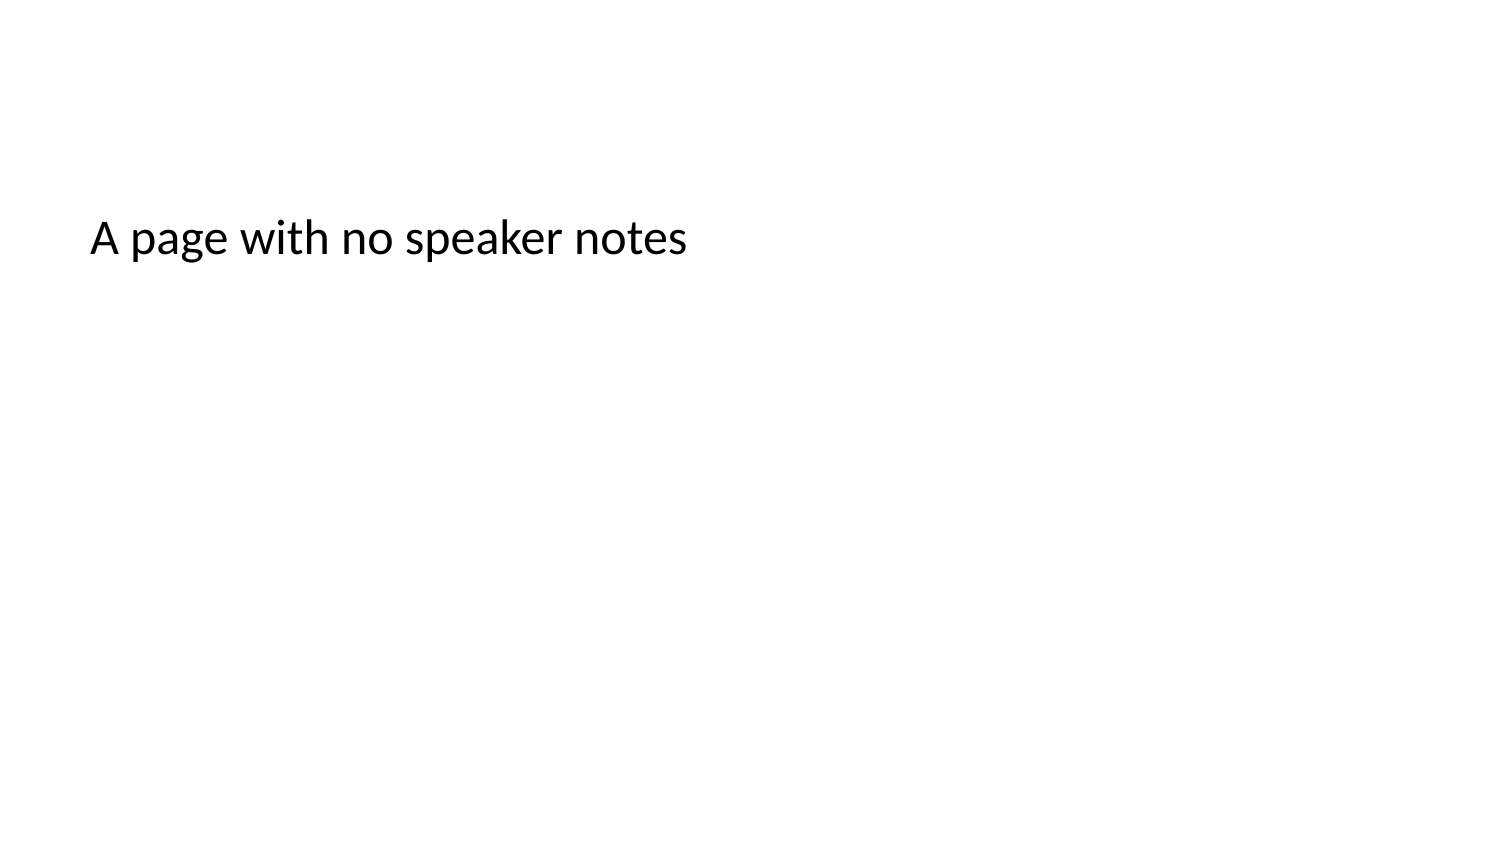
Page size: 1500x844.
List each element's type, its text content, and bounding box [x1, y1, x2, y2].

list A page with no speaker notes [75, 196, 1425, 754]
